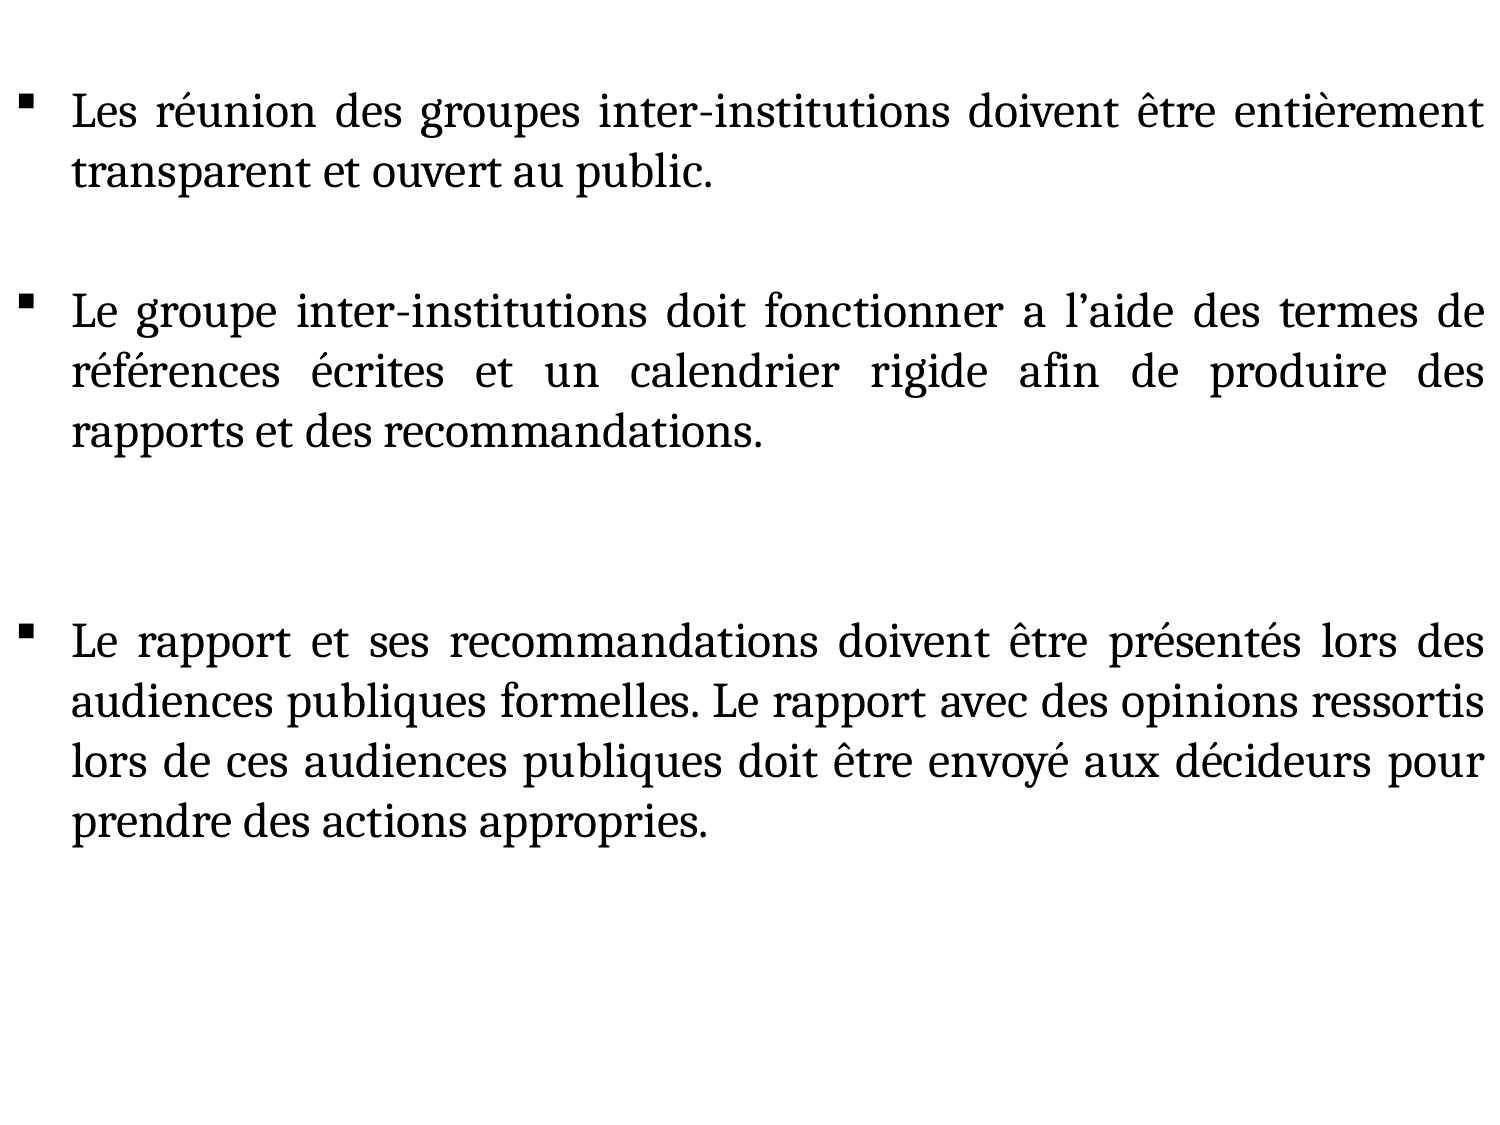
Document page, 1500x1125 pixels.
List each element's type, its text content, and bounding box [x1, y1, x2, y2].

text_box Les réunion des groupes inter-institutions doivent être entièrement transparent et ouvert au public. Le groupe inter-institutions doit fonctionner a l’aide des termes de références écrites et un calendrier rigide afin de produire des rapports et des recommandations. Le rapport et ses recommandations doivent être présentés lors des audiences publiques formelles. Le rapport avec des opinions ressortis lors de ces audiences publiques doit être envoyé aux décideurs pour prendre des actions appropries. [0, 0, 1500, 855]
